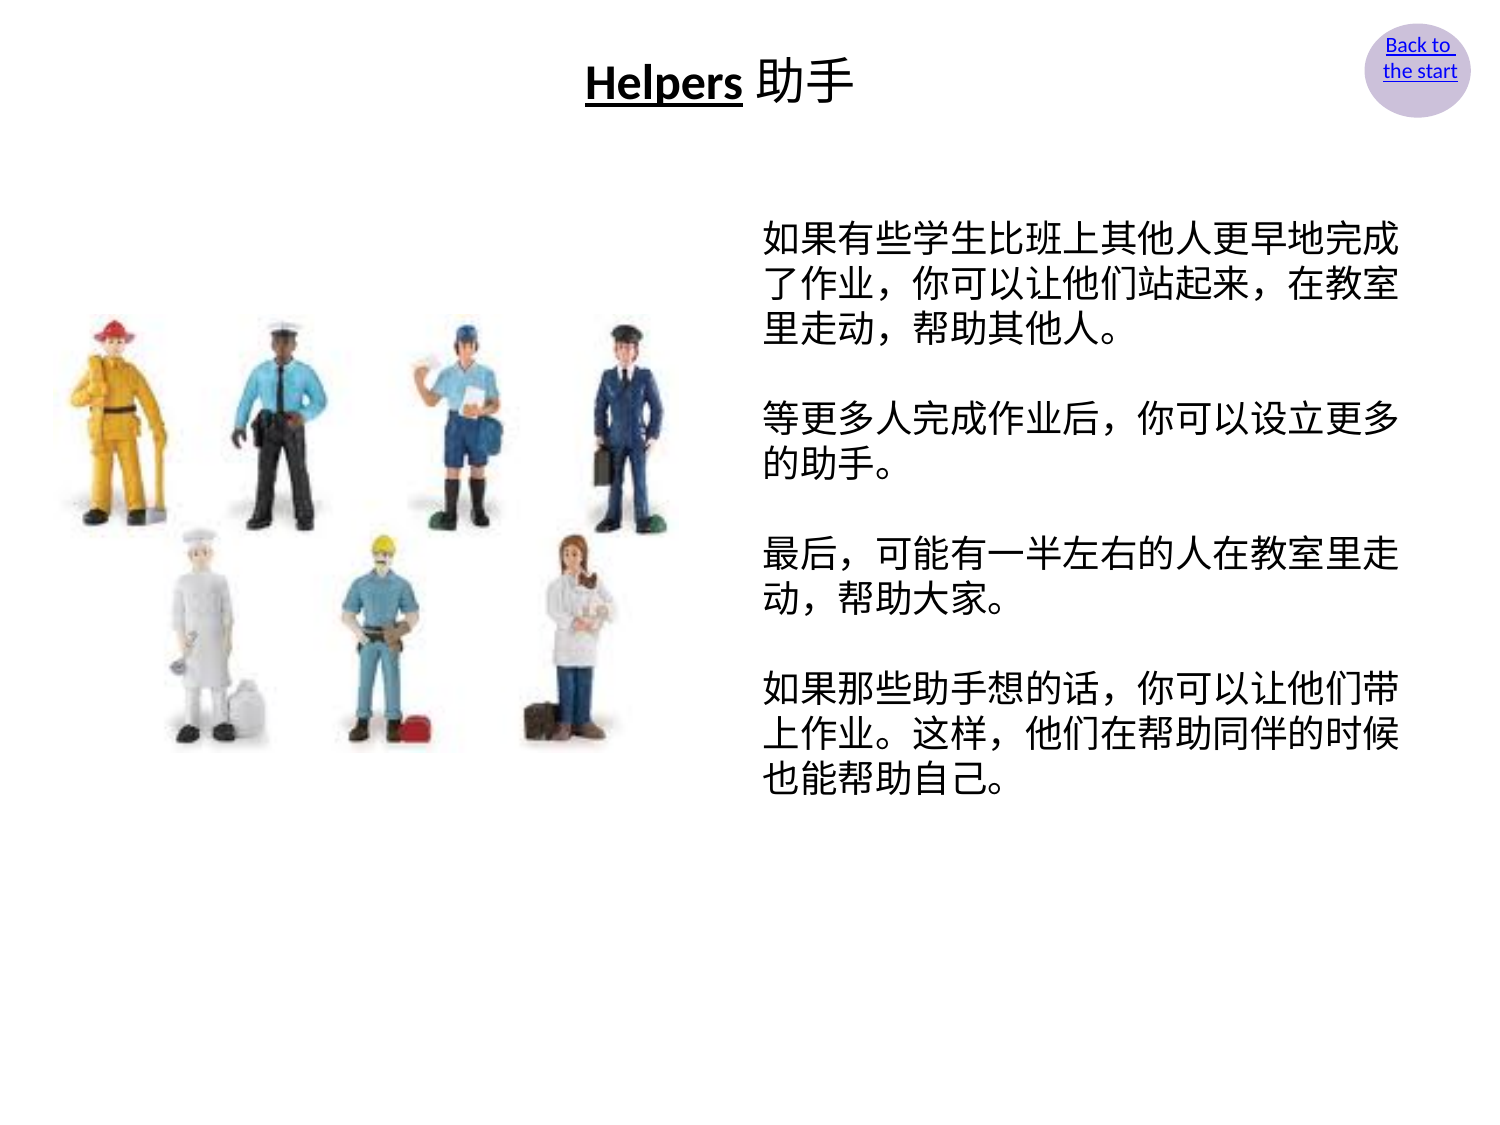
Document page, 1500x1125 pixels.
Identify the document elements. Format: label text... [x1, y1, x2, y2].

text_box [1367, 91, 1468, 120]
text_box 如果有些学生比班上其他人更早地完成了作业，你可以让他们站起来，在教室里走动，帮助其他人。 等更多人完成作业后，你可以设立更多的助手。 最后，可能有一半左右的人在教室里走动，帮助大家。 如果那些助手想的话，你可以让他们带上作业。这样，他们在帮助同伴的时候也能帮助自己。 [747, 208, 1433, 808]
text_box Helpers助手 [218, 42, 1223, 178]
text_box Back to the start [1359, 23, 1483, 91]
picture [52, 314, 679, 754]
